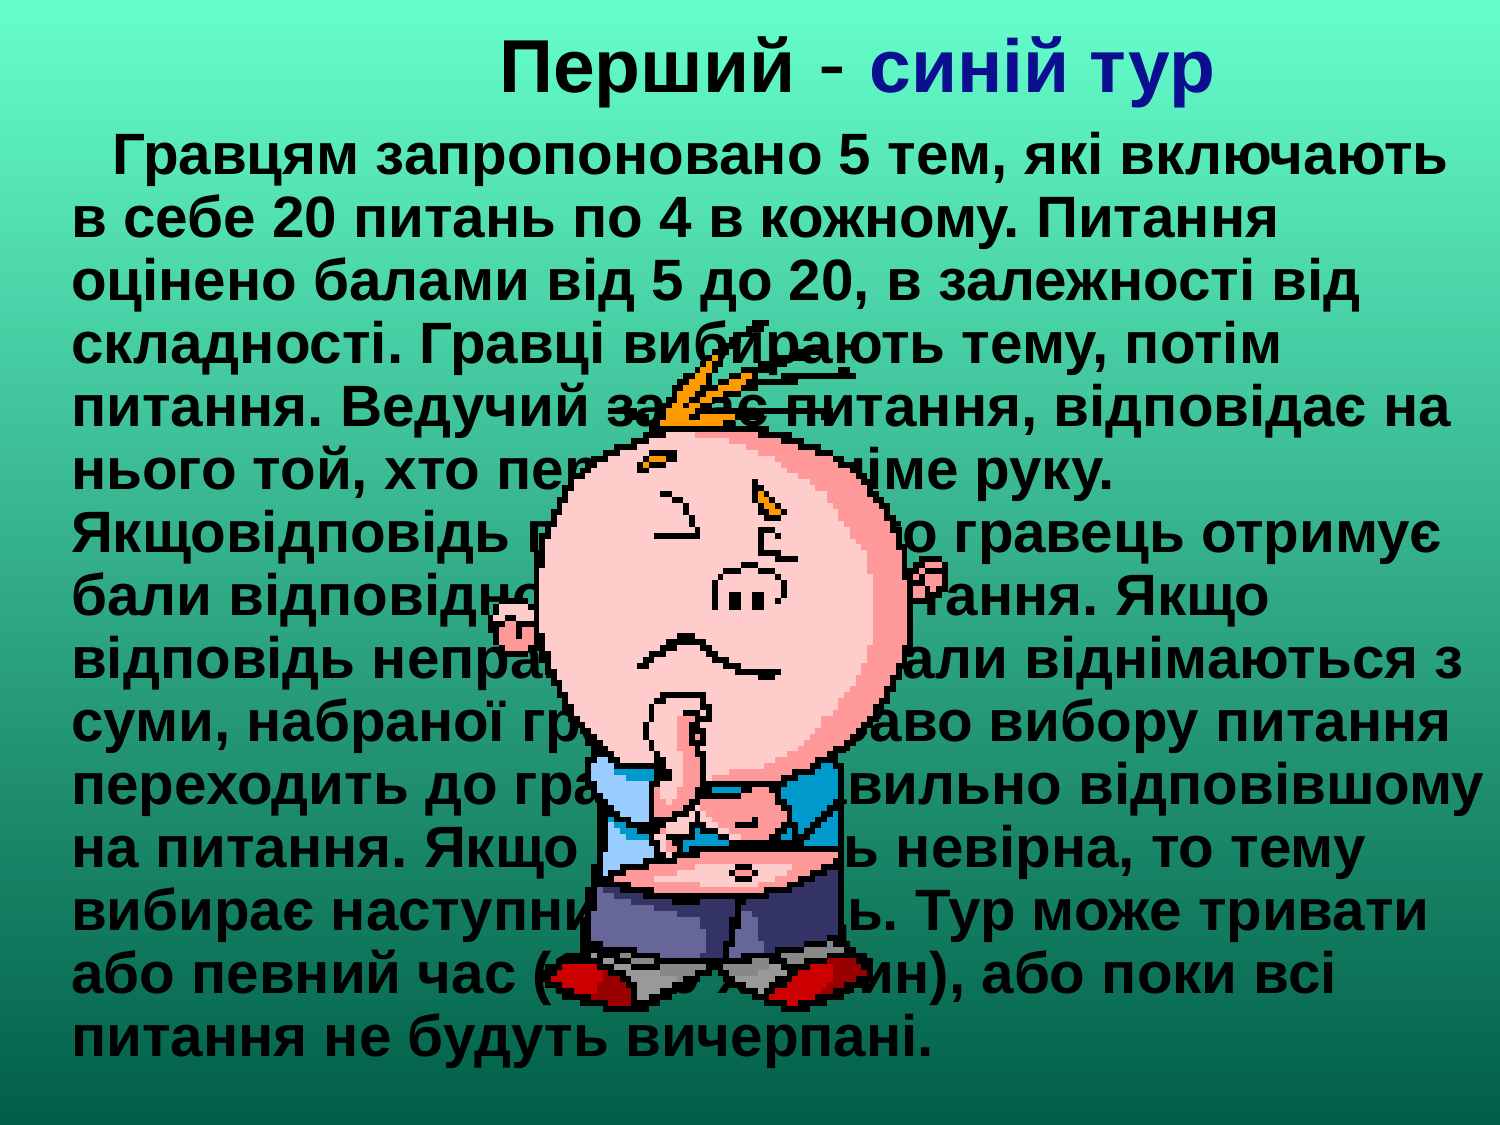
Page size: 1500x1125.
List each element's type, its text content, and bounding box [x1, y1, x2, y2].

title Перший - синій тур [152, 0, 1280, 116]
list Гравцям запропоновано 5 тем, які включають в себе 20 питань по 4 в кожному. Питання оцінено балами від 5 до 20, в залежності від складності. Гравці вибирають тему, потім питання. Ведучий задає питання, відповідає на нього той, хто першим підніме руку. Якщовідповідь правильна, то гравець отримує бали відповідно номіналу питання. Якщо відповідь неправильна, то бали віднімаються з суми, набраної гравцем. Право вибору питання переходить до гравця, правильно відповівшому на питання. Якщо відповідь невірна, то тему вибирає наступний гравець. Тур може тривати або певний час (15-20 хвилин), або поки всі питання не будуть вичерпані. [0, 116, 1500, 1125]
picture [419, 196, 1046, 1024]
